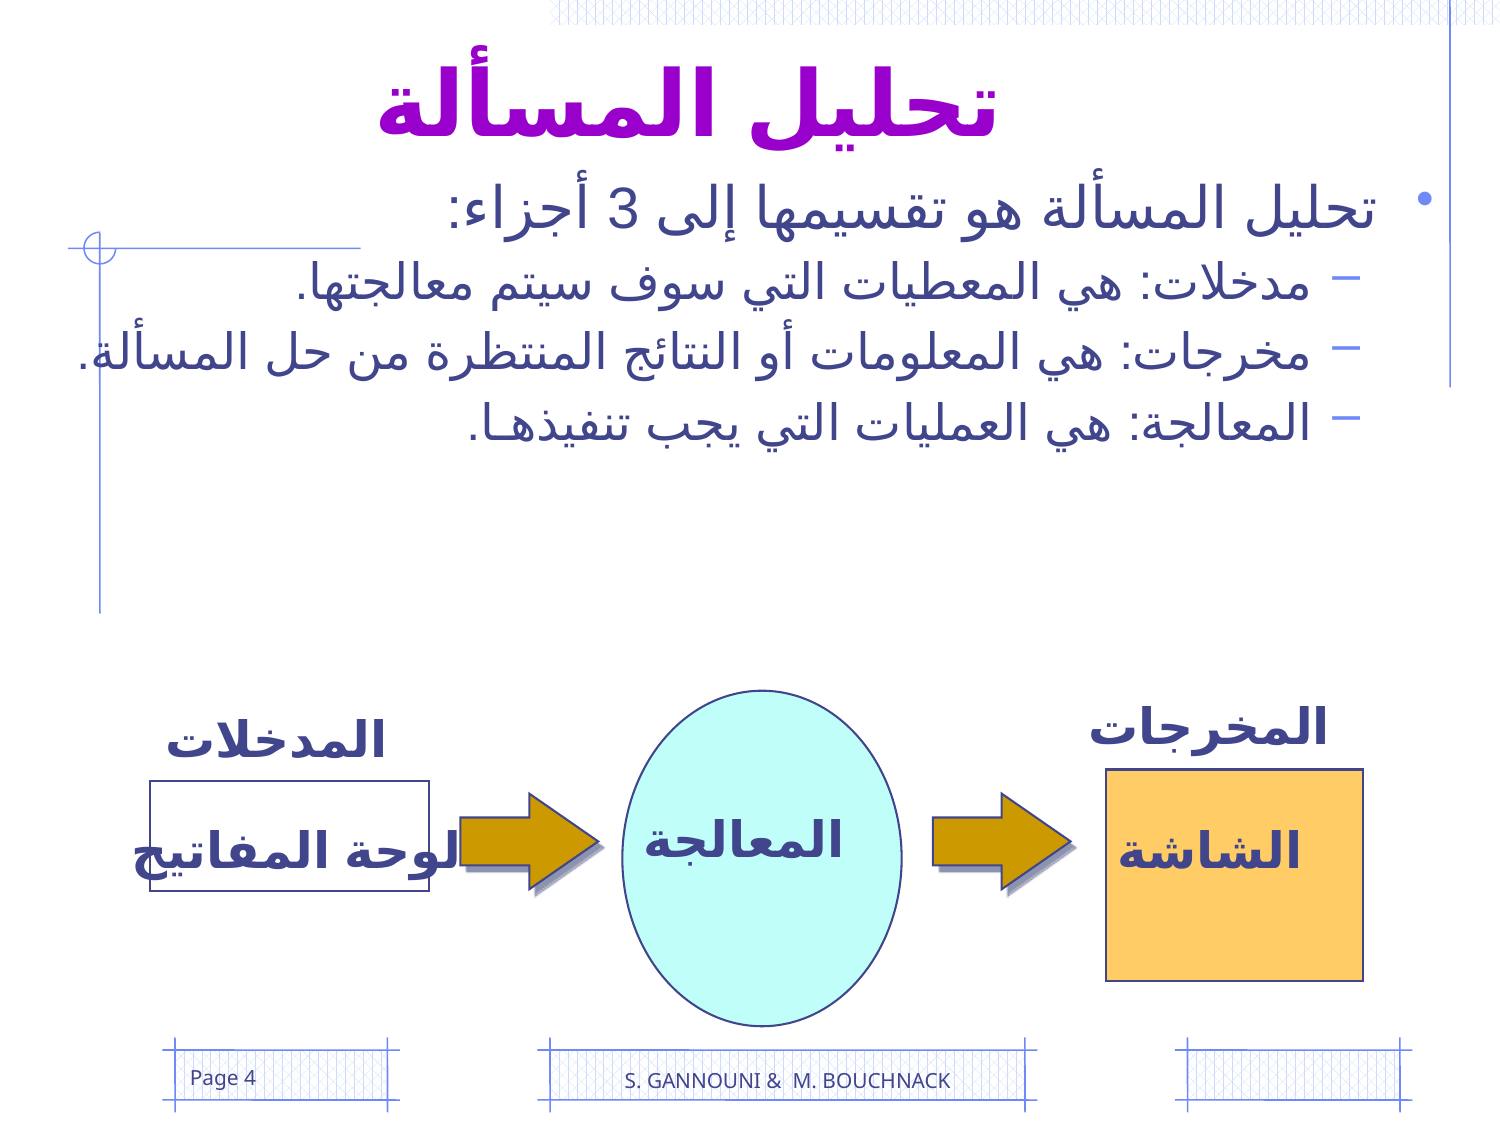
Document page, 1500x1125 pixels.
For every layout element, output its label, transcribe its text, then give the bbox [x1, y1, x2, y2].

slide_number Page 4 [174, 1035, 488, 1101]
title تحليل المسألة [124, 12, 1253, 162]
footer S. GANNOUNI & M. BOUCHNACK [549, 1035, 1026, 1101]
list تحليل المسألة هو تقسيمها إلى 3 أجزاء: مدخلات: هي المعطيات التي سوف سيتم معالجتها. مخرجات: هي المعلومات أو النتائج المنتظرة من حل المسألة. المعالجة: هي العمليات التي يجب تنفيذهـا. [0, 162, 1451, 763]
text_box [149, 687, 1364, 1027]
